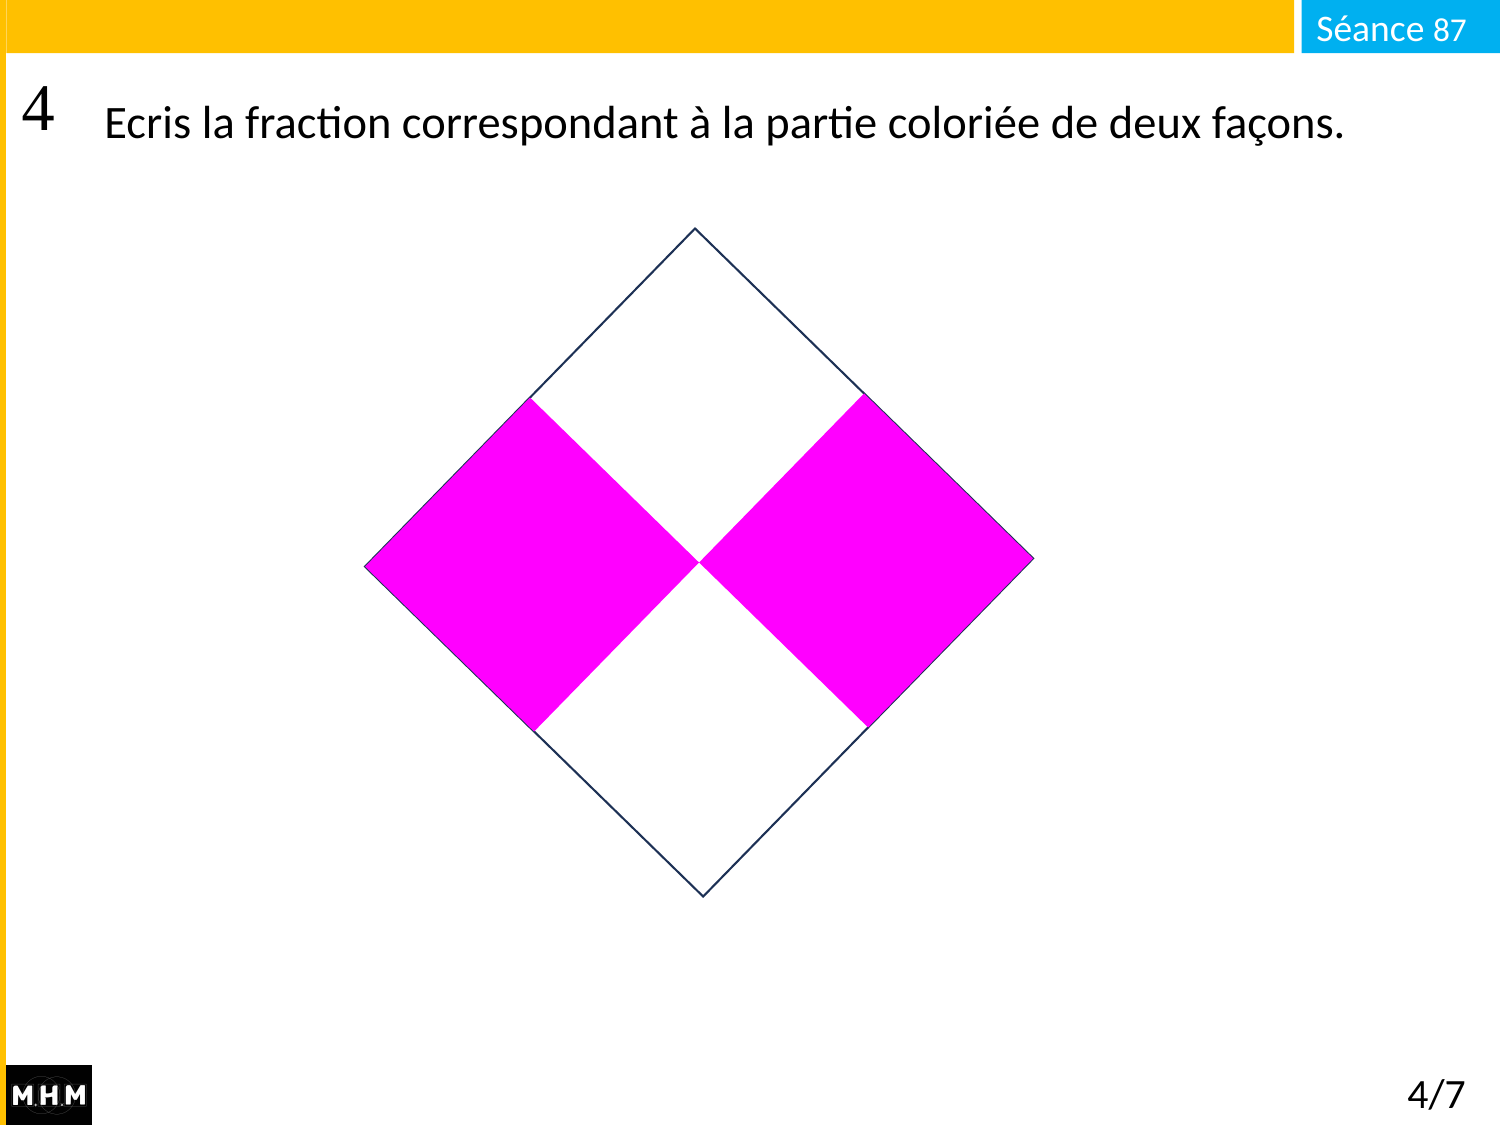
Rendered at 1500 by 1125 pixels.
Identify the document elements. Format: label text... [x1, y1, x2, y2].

title Ecris la fraction correspondant à la partie coloriée de deux façons. [89, 74, 1384, 174]
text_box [462, 326, 936, 799]
picture [6, 1065, 92, 1125]
list 4/7 [1373, 1064, 1500, 1125]
